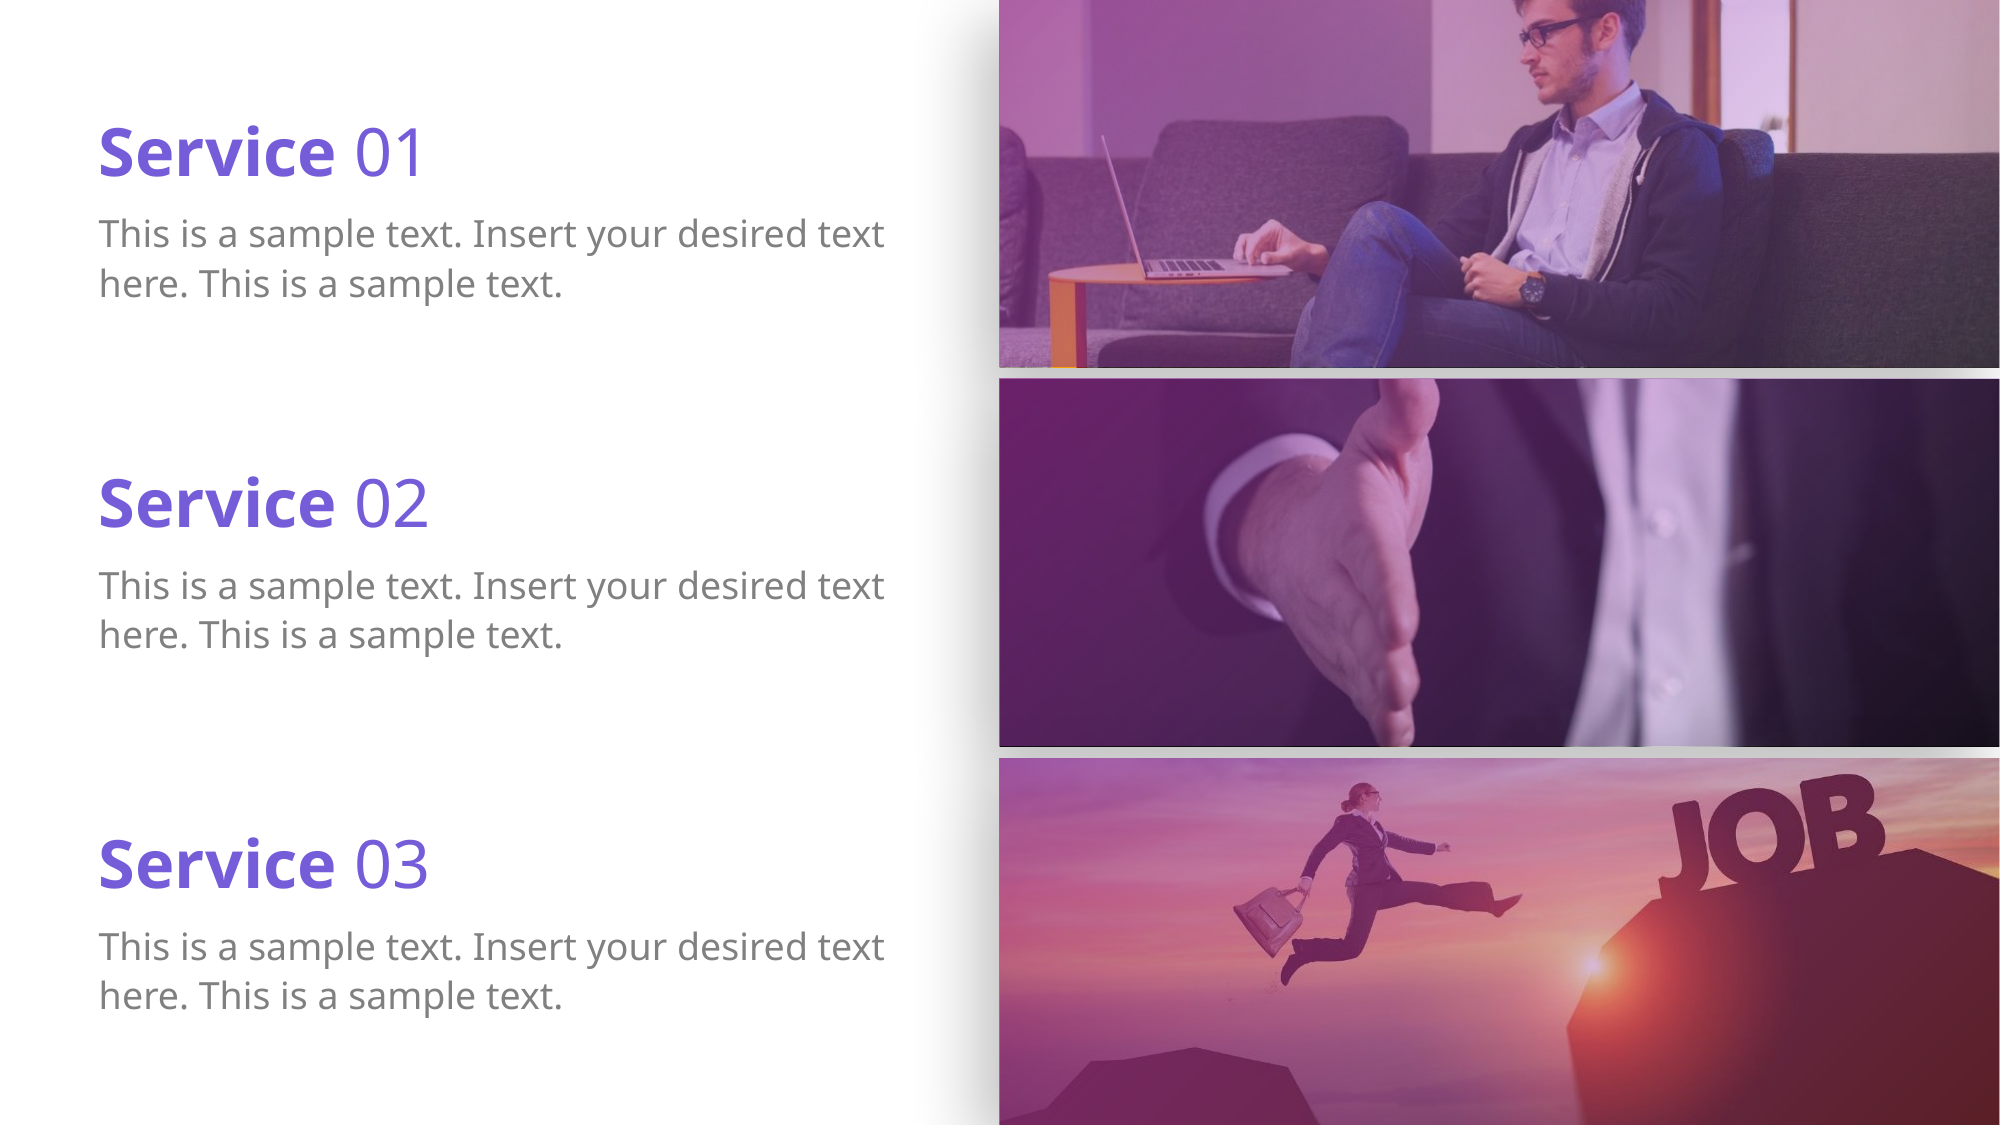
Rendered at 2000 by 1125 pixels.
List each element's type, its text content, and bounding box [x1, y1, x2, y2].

text_box Service 03 [98, 814, 917, 910]
picture [999, 378, 2000, 747]
text_box This is a sample text. Insert your desired text here. This is a sample text. [98, 910, 917, 1025]
text_box Service 01 [98, 102, 917, 198]
picture [999, 0, 2000, 368]
text_box This is a sample text. Insert your desired text here. This is a sample text. [98, 198, 917, 313]
text_box This is a sample text. Insert your desired text here. This is a sample text. [98, 549, 917, 664]
text_box Service 02 [98, 453, 917, 549]
picture [999, 757, 2000, 1125]
